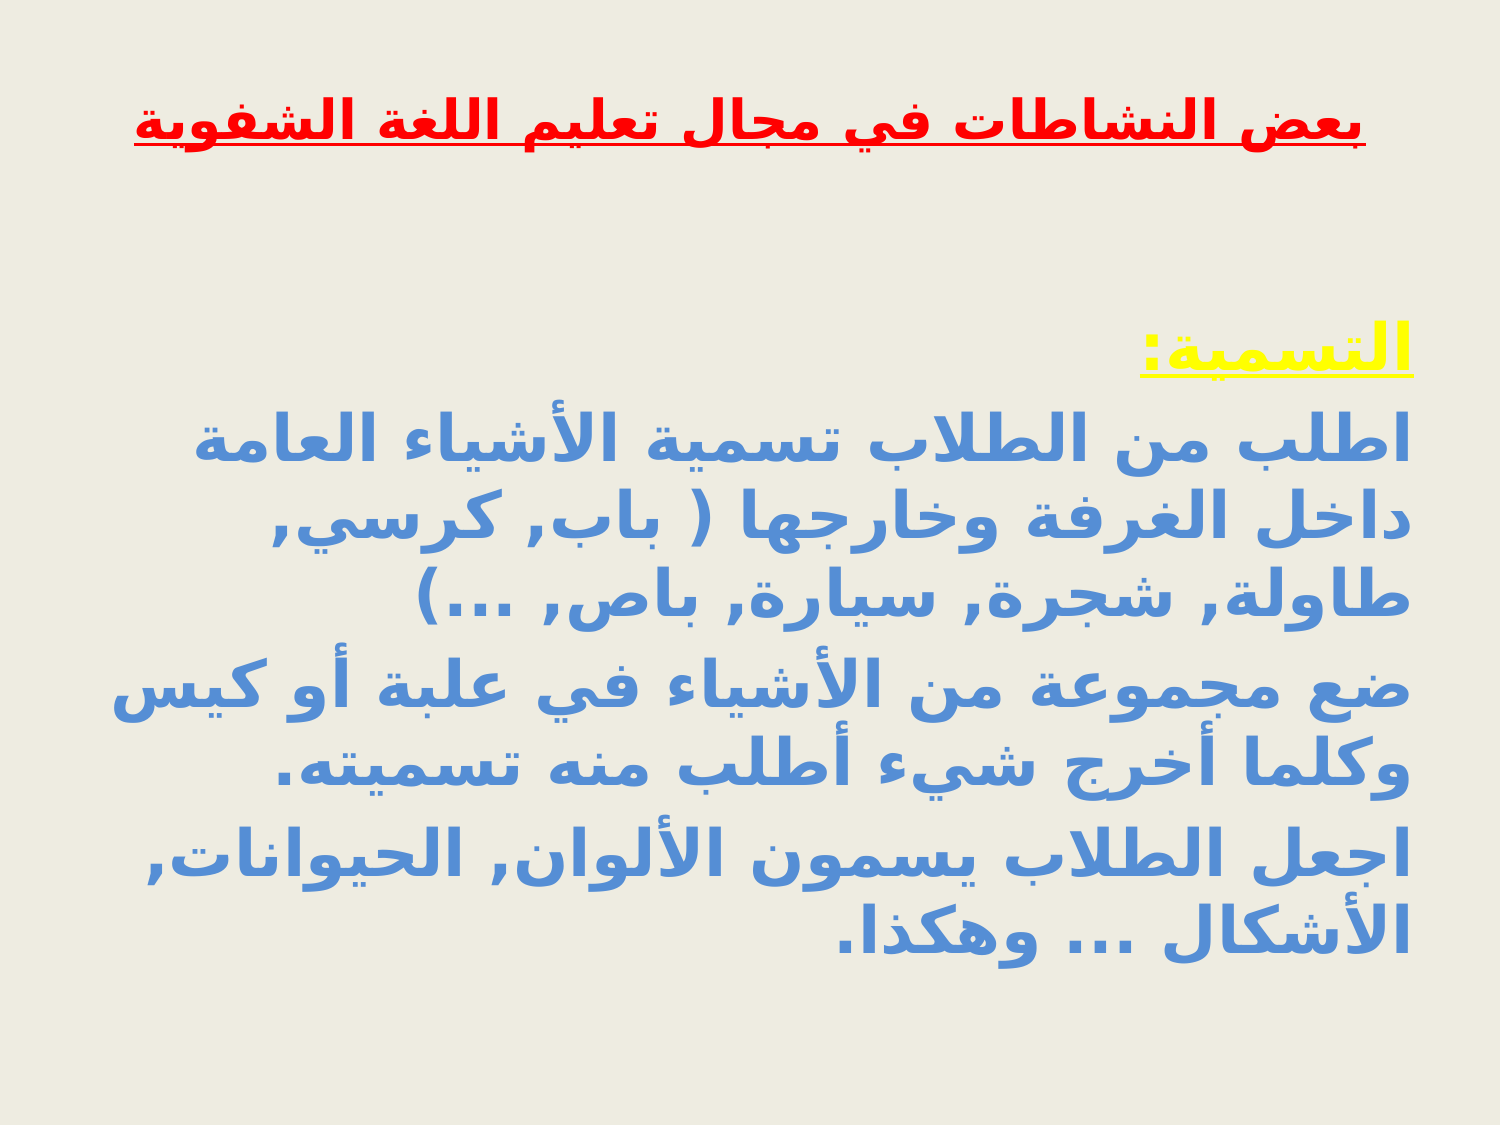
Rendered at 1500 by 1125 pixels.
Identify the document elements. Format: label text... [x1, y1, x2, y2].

subtitle التسمية: اطلب من الطلاب تسمية الأشياء العامة داخل الغرفة وخارجها ( باب, كرسي, طاولة, شجرة, سيارة, باص, ...) ضع مجموعة من الأشياء في علبة أو كيس وكلما أخرج شيء أطلب منه تسميته. اجعل الطلاب يسمون الألوان, الحيوانات, الأشكال ... وهكذا. [82, 222, 1430, 1055]
title بعض النشاطات في مجال تعليم اللغة الشفوية [112, 46, 1388, 188]
